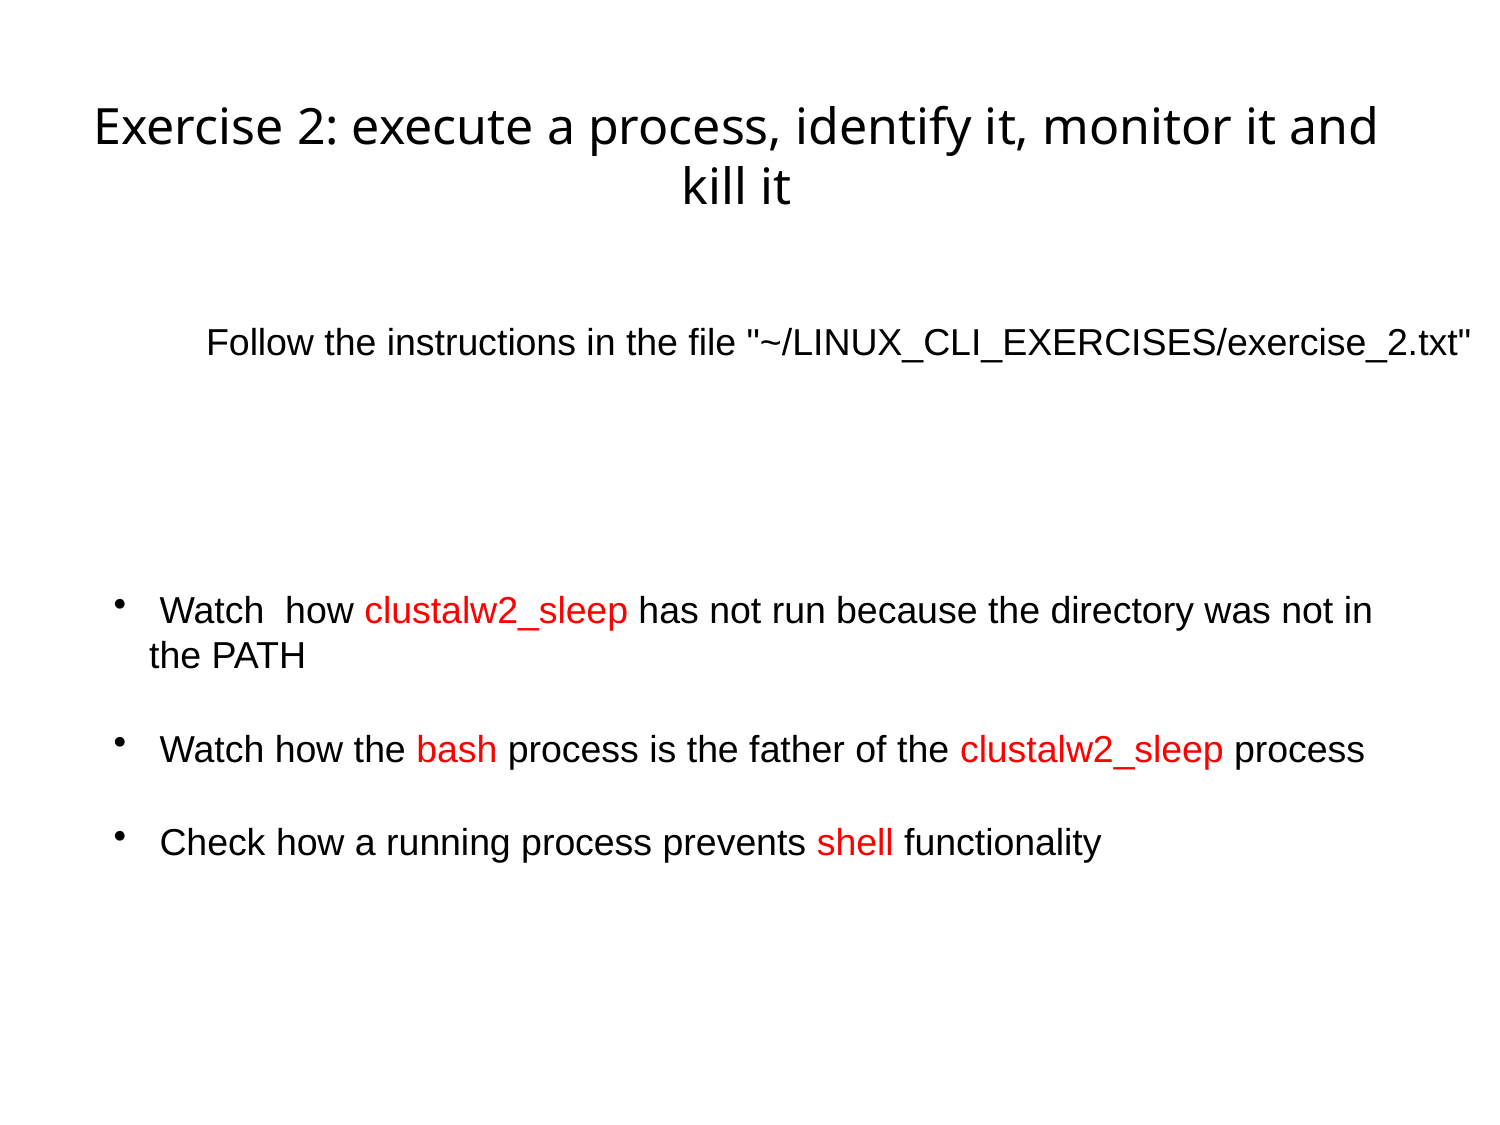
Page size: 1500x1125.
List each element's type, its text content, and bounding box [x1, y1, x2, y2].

text_box Exercise 2: execute a process, identify it, monitor it and kill it [60, 87, 1413, 223]
text_box Follow the instructions in the file "~/LINUX_CLI_EXERCISES/exercise_2.txt" [191, 310, 1488, 371]
text_box Watch how clustalw2_sleep has not run because the directory was not in the PATH Watch how the bash process is the father of the clustalw2_sleep process Check how a running process prevents shell functionality [98, 578, 1394, 871]
